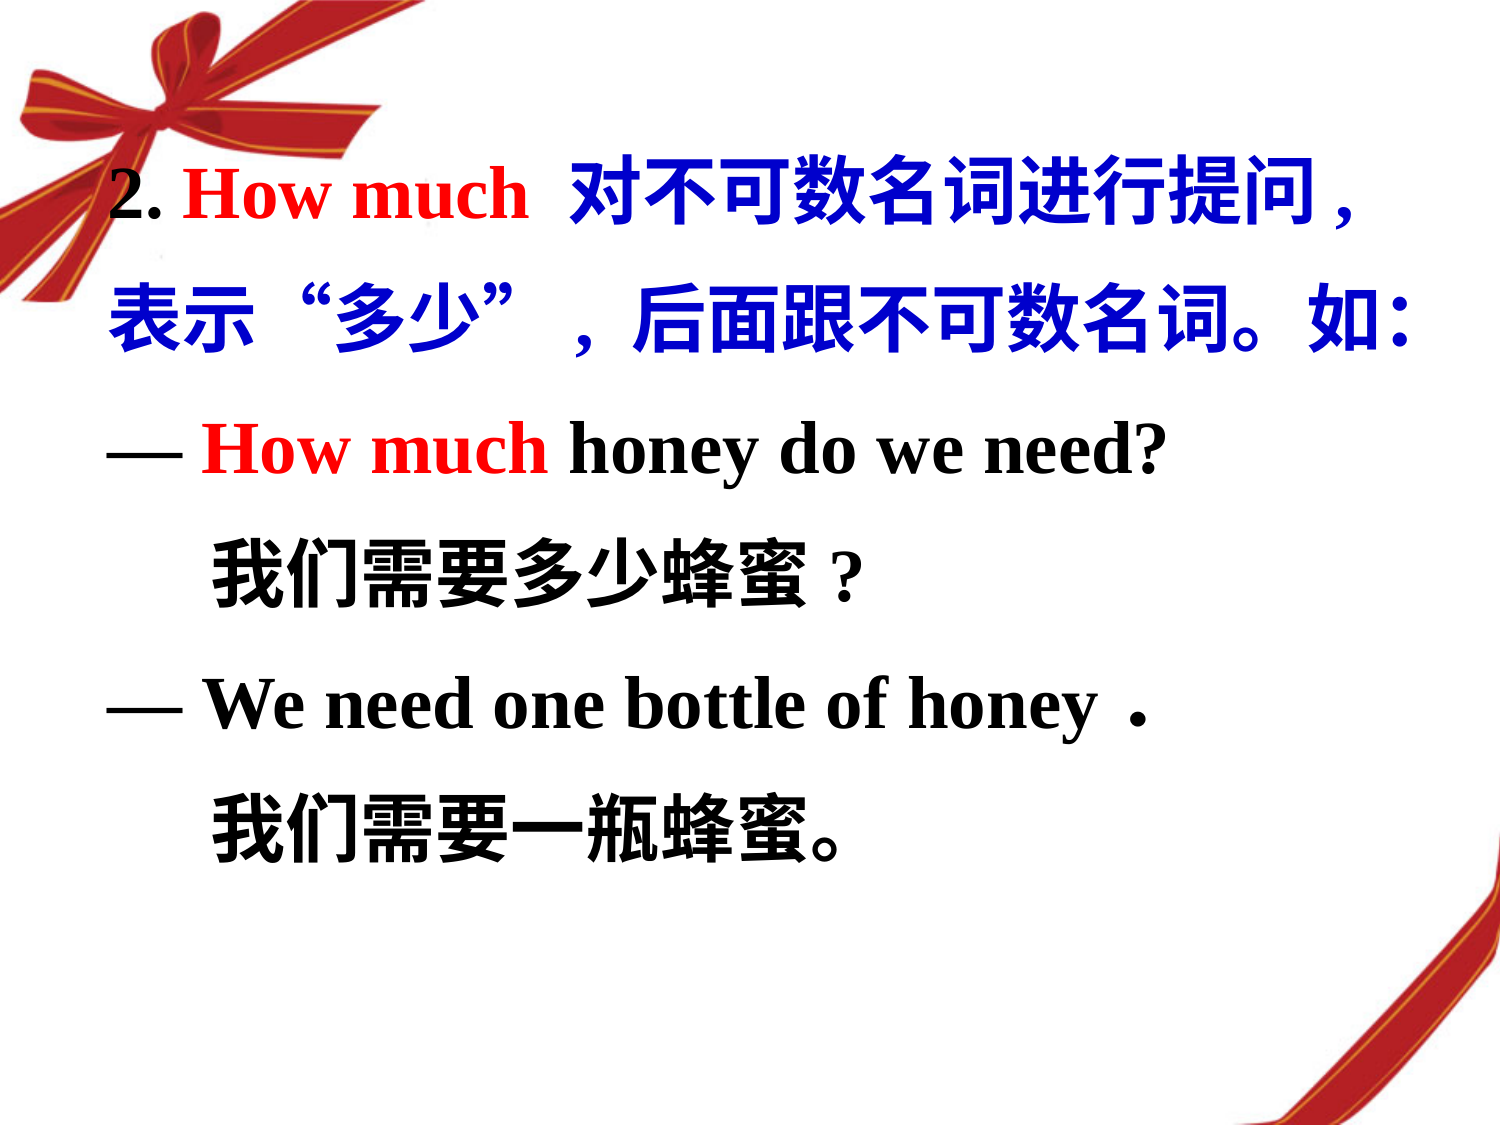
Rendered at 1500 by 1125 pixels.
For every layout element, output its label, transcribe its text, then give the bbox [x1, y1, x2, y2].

picture [0, 0, 1500, 1125]
text_box 2. How much 对不可数名词进行提问, 表示“多少”, 后面跟不可数名词。如： — How much honey do we need? 我们需要多少蜂蜜? — We need one bottle of honey． 我们需要一瓶蜂蜜。 [88, 134, 1412, 947]
